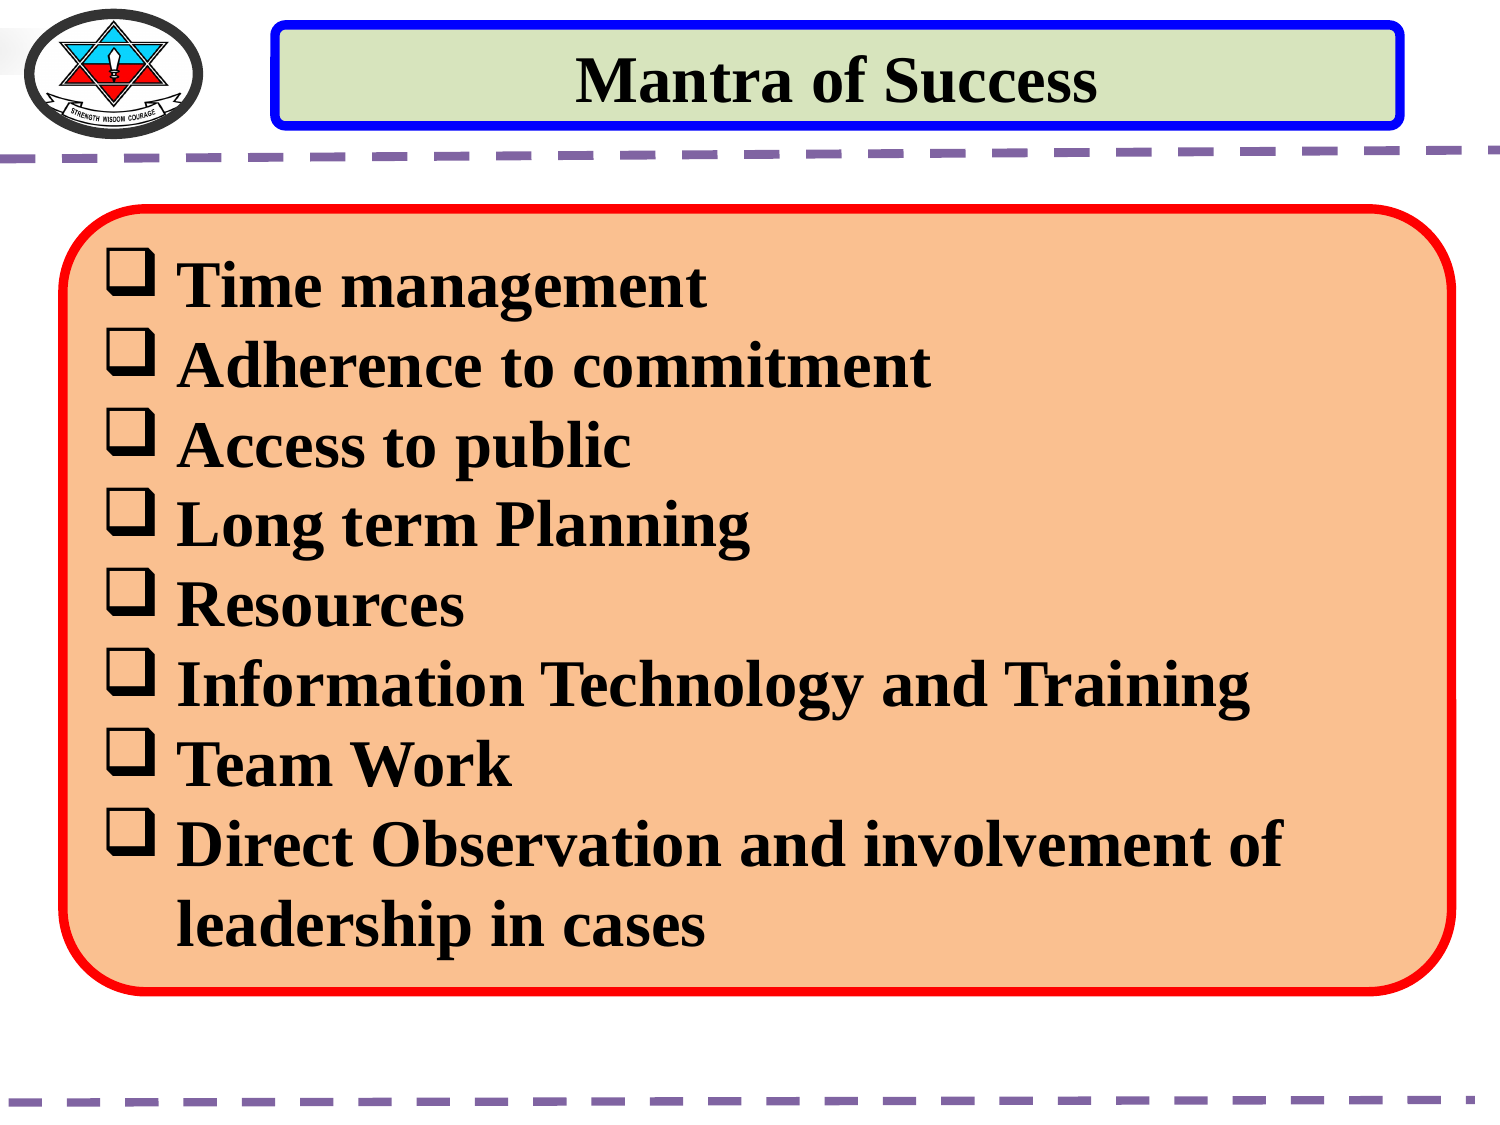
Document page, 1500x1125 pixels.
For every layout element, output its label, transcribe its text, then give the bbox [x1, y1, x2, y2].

text_box Mantra of Success [274, 24, 1400, 126]
picture [35, 20, 192, 128]
text_box Time management Adherence to commitment Access to public Long term Planning Resources Information Technology and Training Team Work Direct Observation and involvement of leadership in cases [62, 208, 1452, 992]
